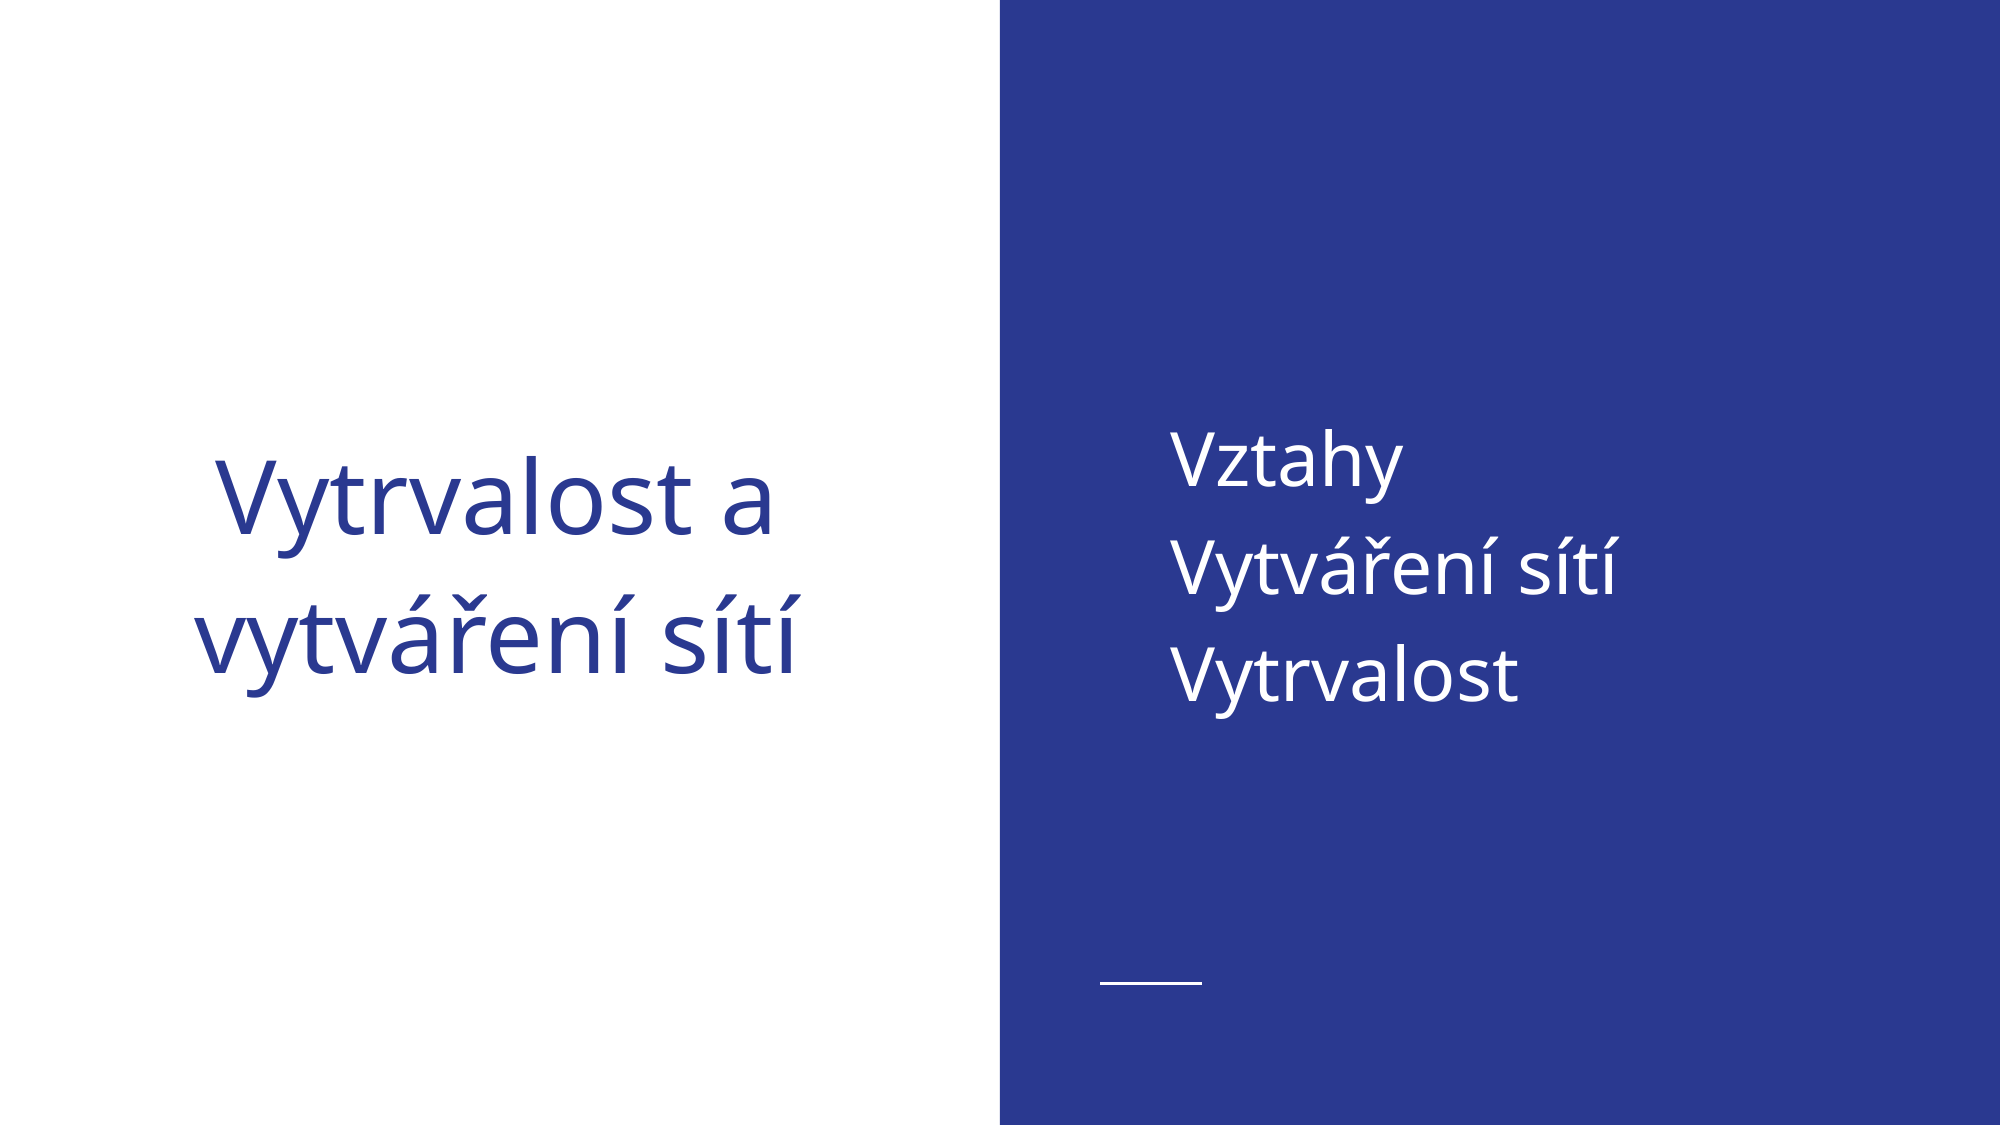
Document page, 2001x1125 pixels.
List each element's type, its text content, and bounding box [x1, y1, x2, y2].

title Vytrvalost a vytváření sítí [54, 413, 940, 712]
list Vztahy Vytváření sítí Vytrvalost [1080, 158, 1920, 967]
